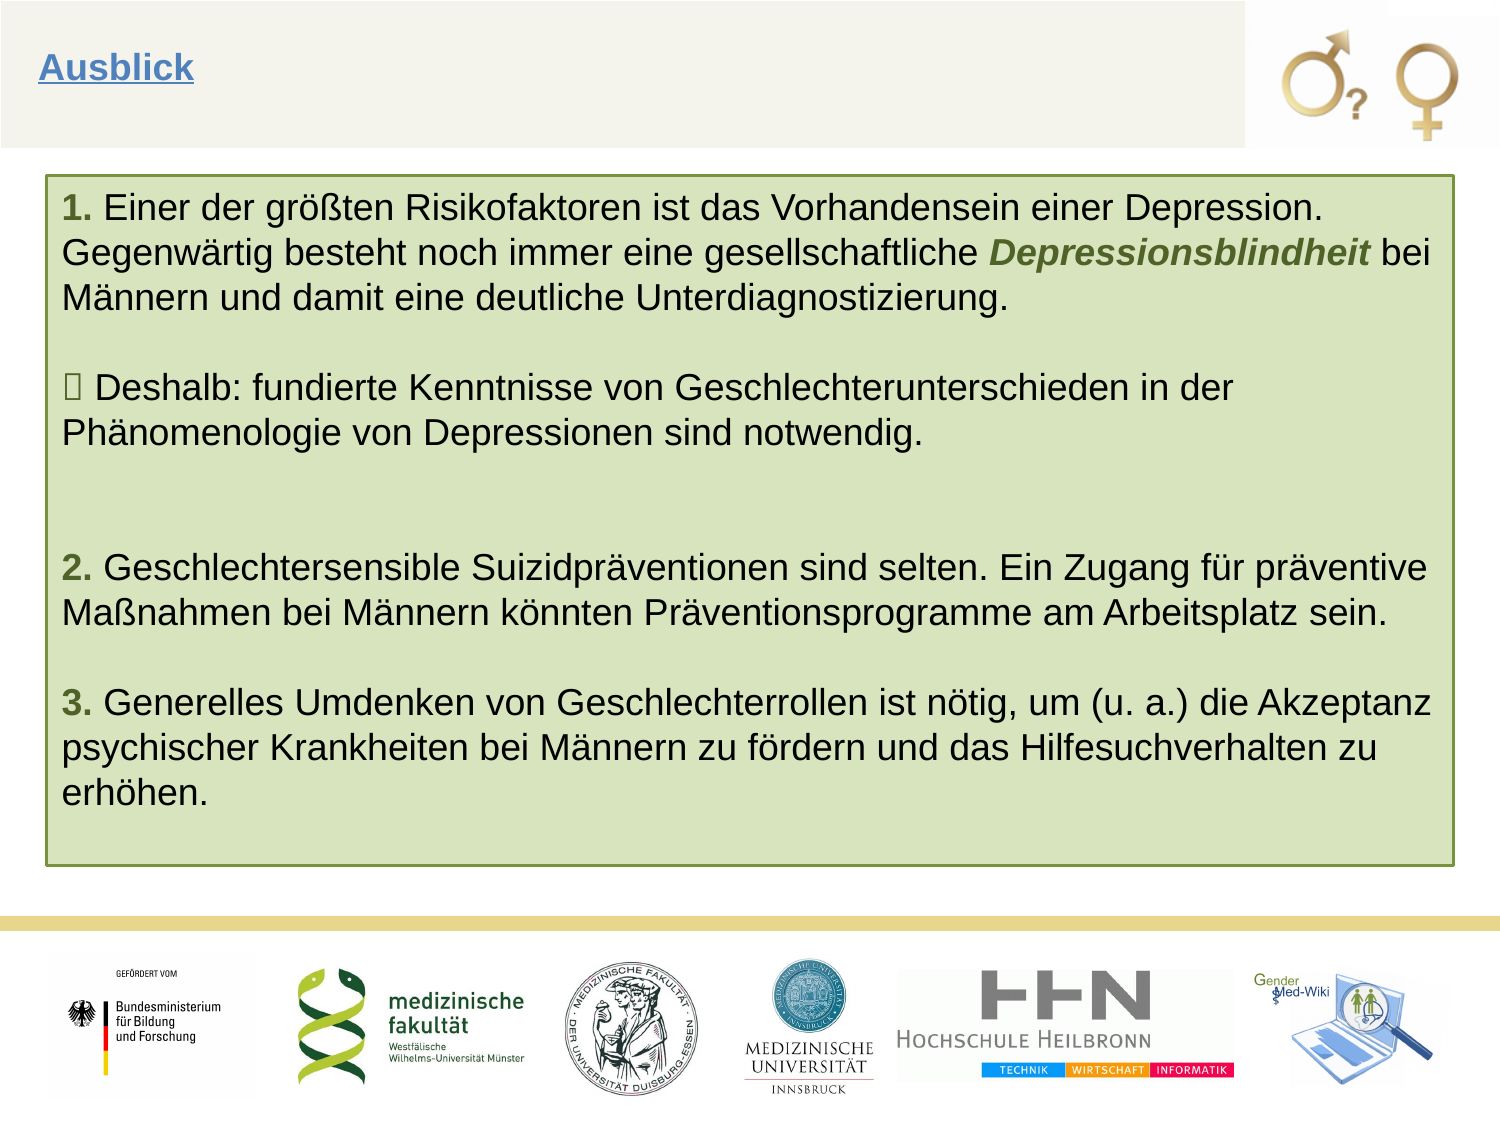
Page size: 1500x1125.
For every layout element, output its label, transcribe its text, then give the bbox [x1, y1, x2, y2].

text_box 1. Einer der größten Risikofaktoren ist das Vorhandensein einer Depression. Gegenwärtig besteht noch immer eine gesellschaftliche Depressionsblindheit bei Männern und damit eine deutliche Unterdiagnostizierung.  Deshalb: fundierte Kenntnisse von Geschlechterunterschieden in der Phänomenologie von Depressionen sind notwendig. 2. Geschlechtersensible Suizidpräventionen sind selten. Ein Zugang für präventive Maßnahmen bei Männern könnten Präventionsprogramme am Arbeitsplatz sein. 3. Generelles Umdenken von Geschlechterrollen ist nötig, um (u. a.) die Akzeptanz psychischer Krankheiten bei Männern zu fördern und das Hilfesuchverhalten zu erhöhen. [46, 175, 1454, 866]
picture [298, 952, 1234, 1100]
picture [1246, 965, 1453, 1087]
text_box Ausblick [23, 35, 1067, 140]
picture [47, 952, 255, 1100]
picture [1245, 0, 1500, 149]
